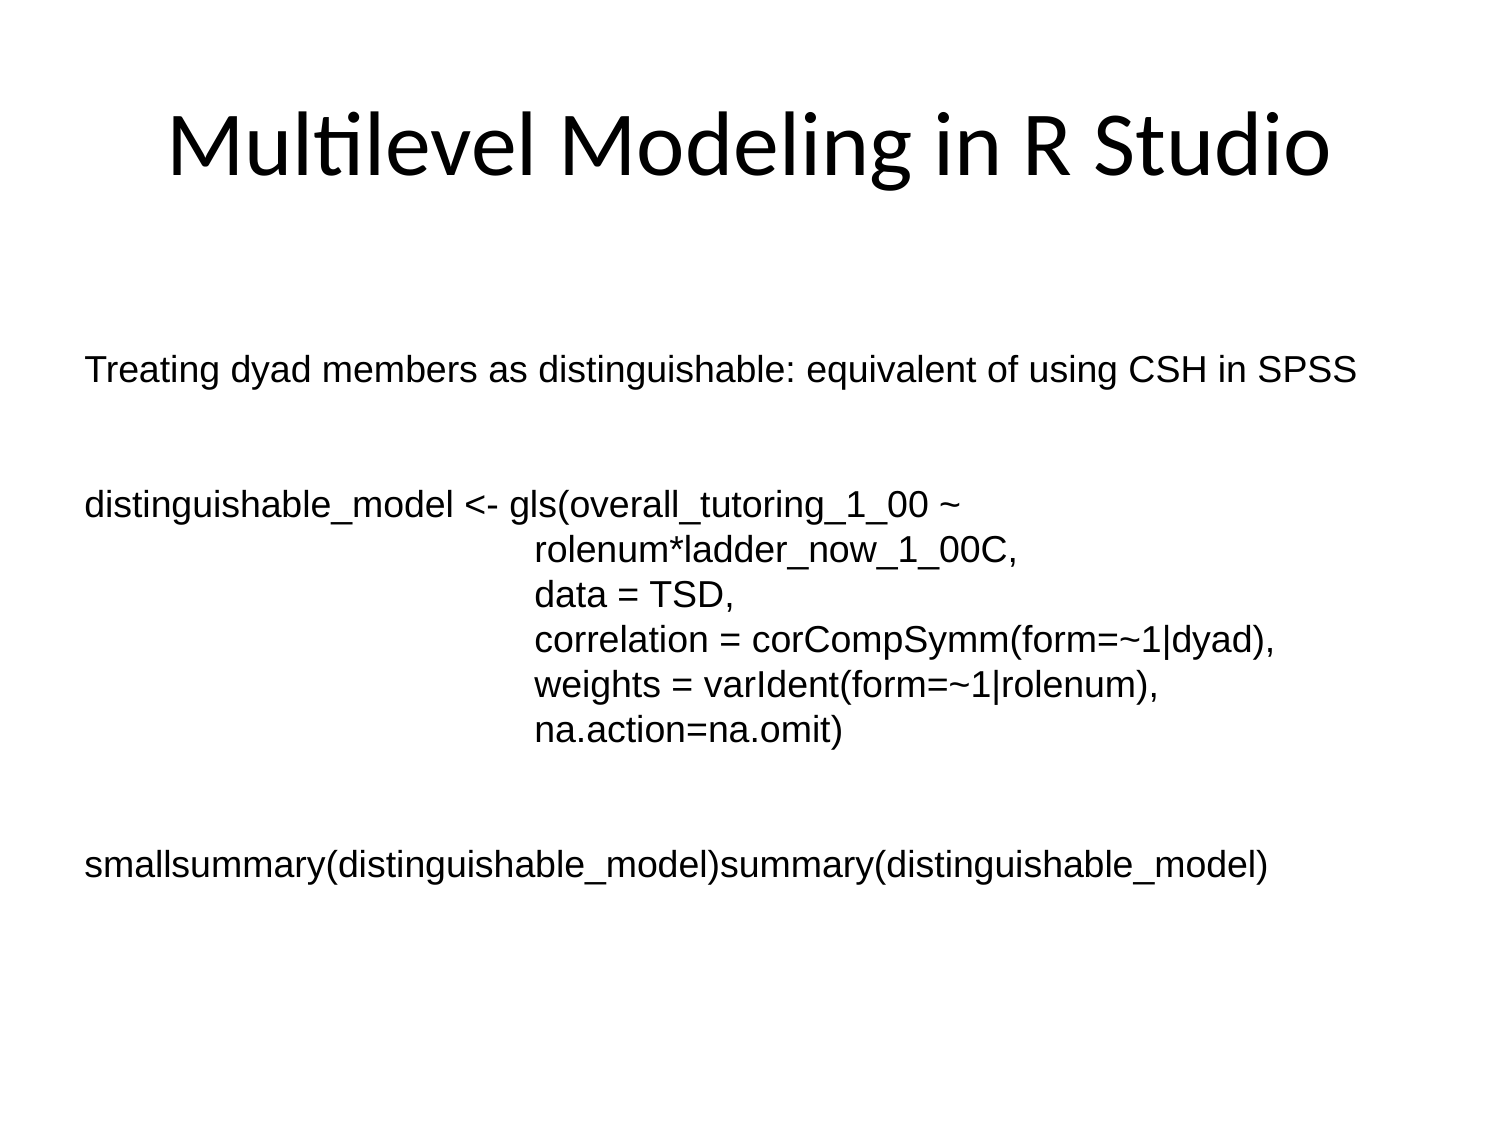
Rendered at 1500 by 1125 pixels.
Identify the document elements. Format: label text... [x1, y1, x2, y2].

text_box Treating dyad members as distinguishable: equivalent of using CSH in SPSS distinguishable_model <- gls(overall_tutoring_1_00 ~ rolenum*ladder_now_1_00C, data = TSD, correlation = corCompSymm(form=~1|dyad), weights = varIdent(form=~1|rolenum), na.action=na.omit) smallsummary(distinguishable_model)summary(distinguishable_model) [69, 337, 1420, 893]
title Multilevel Modeling in R Studio [75, 45, 1425, 233]
